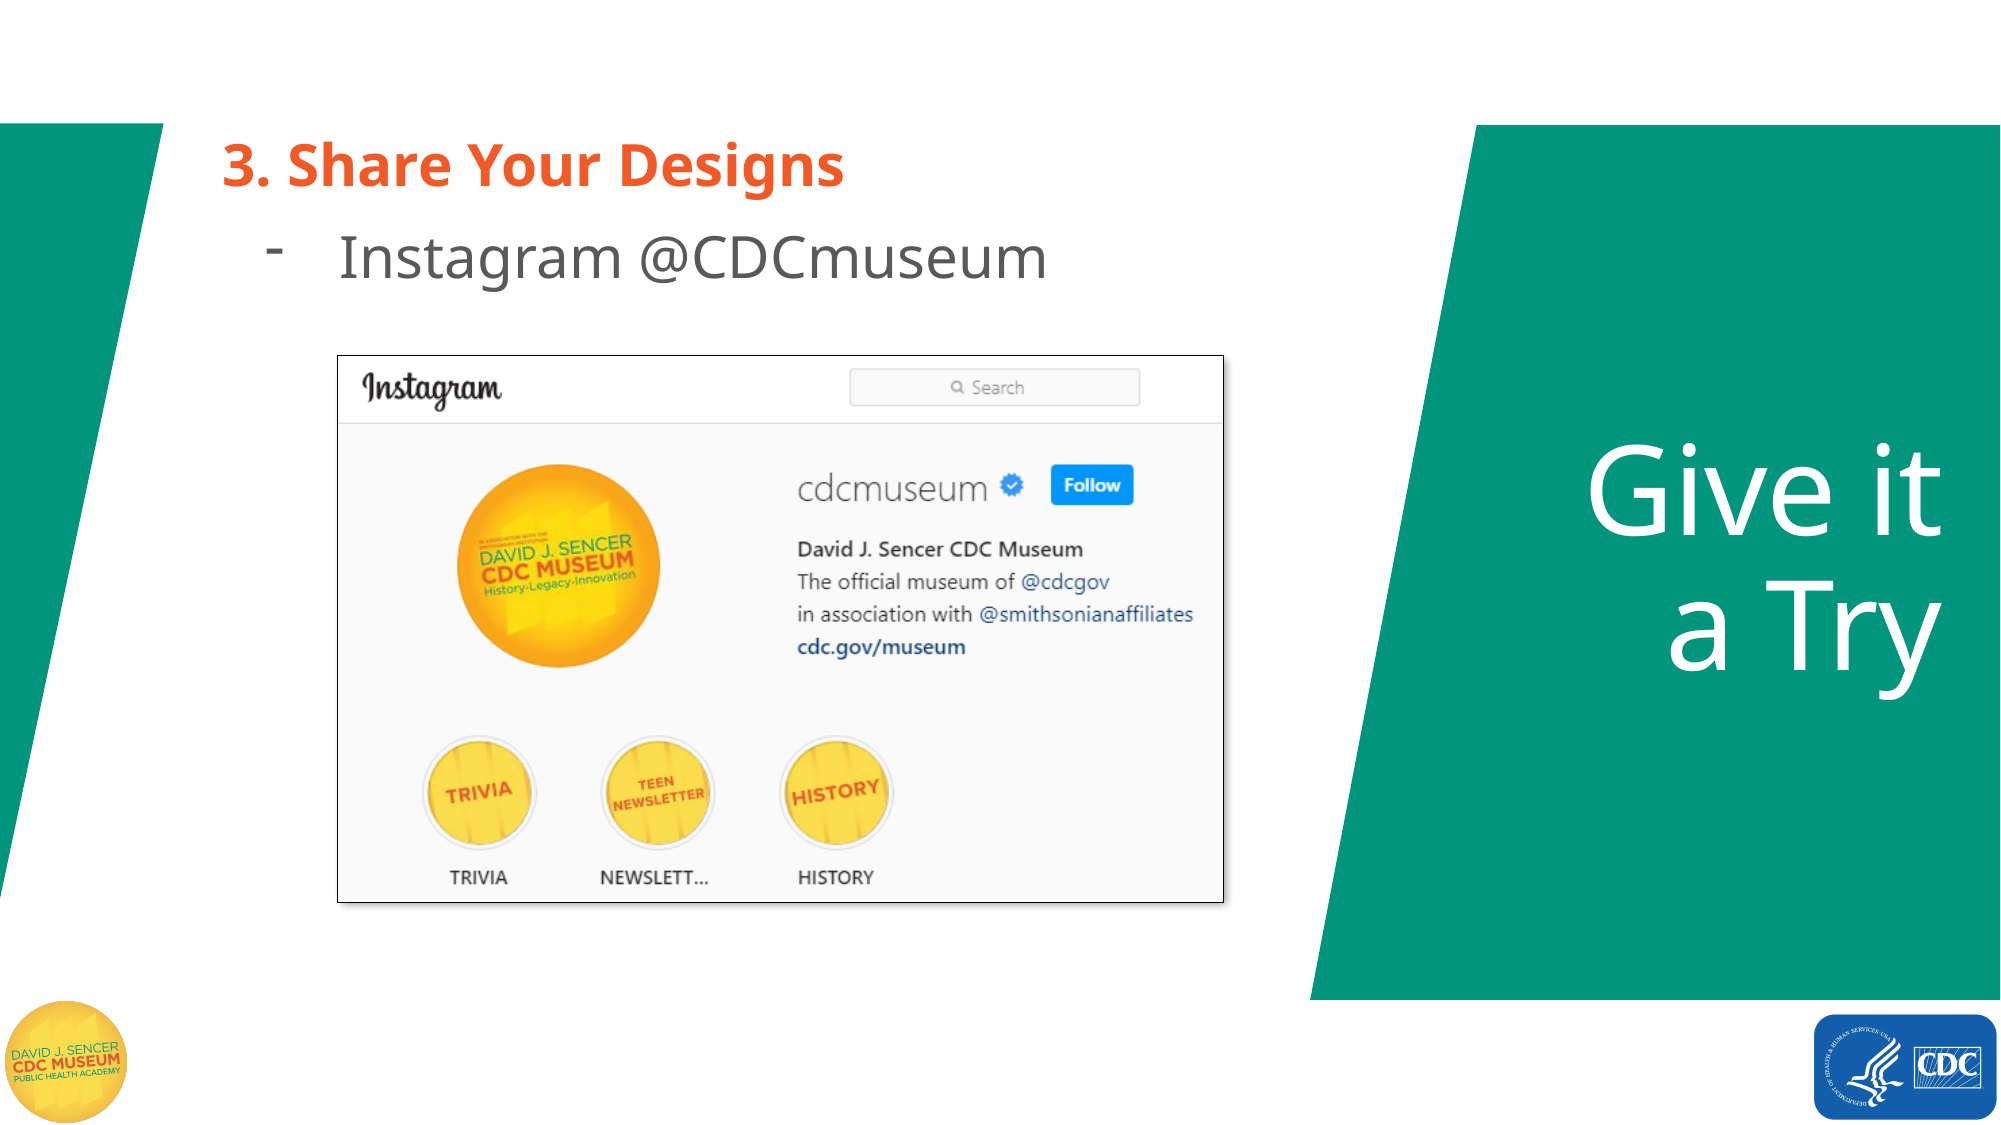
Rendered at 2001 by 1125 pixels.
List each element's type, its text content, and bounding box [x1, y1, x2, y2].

picture [1801, 1006, 2000, 1125]
text_box Instagram @CDCmuseum [250, 212, 1311, 298]
picture [4, 1001, 127, 1123]
picture [337, 355, 1224, 902]
text_box [0, 122, 165, 902]
list 3. Share Your Designs [207, 128, 1325, 217]
title Give it a Try [1473, 306, 1957, 819]
text_box [0, 0, 2000, 1125]
text_box [1309, 124, 2000, 1001]
